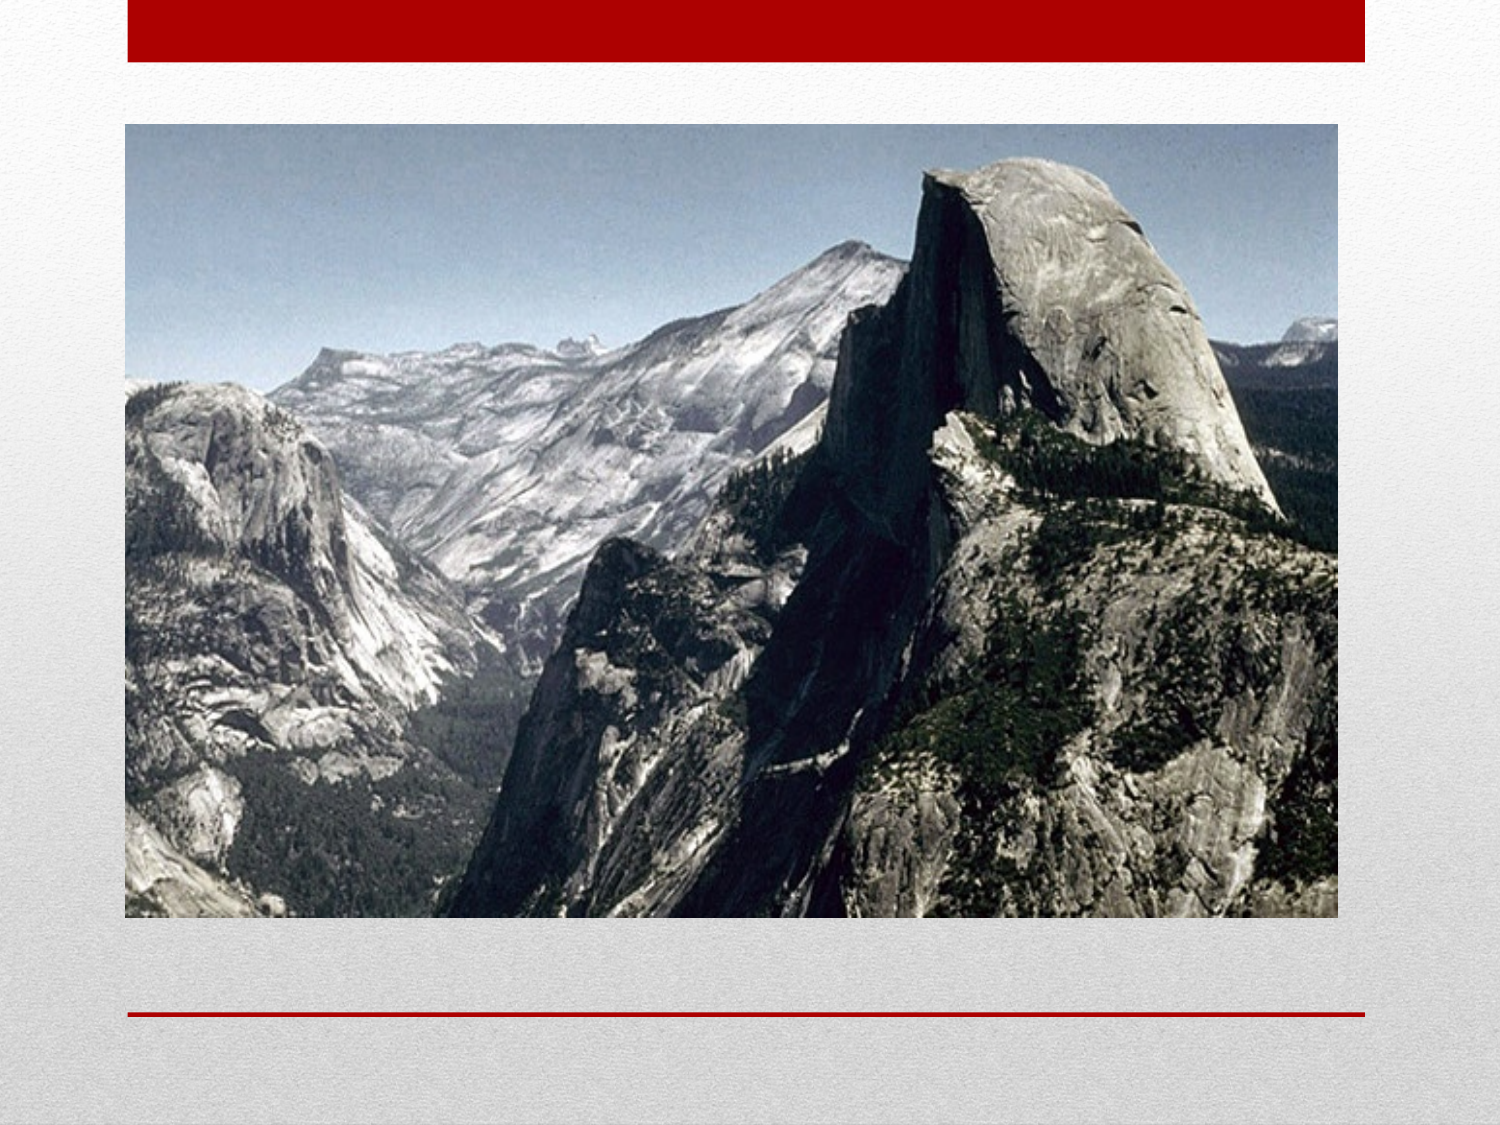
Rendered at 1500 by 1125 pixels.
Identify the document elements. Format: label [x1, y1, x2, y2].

picture [124, 124, 1339, 919]
